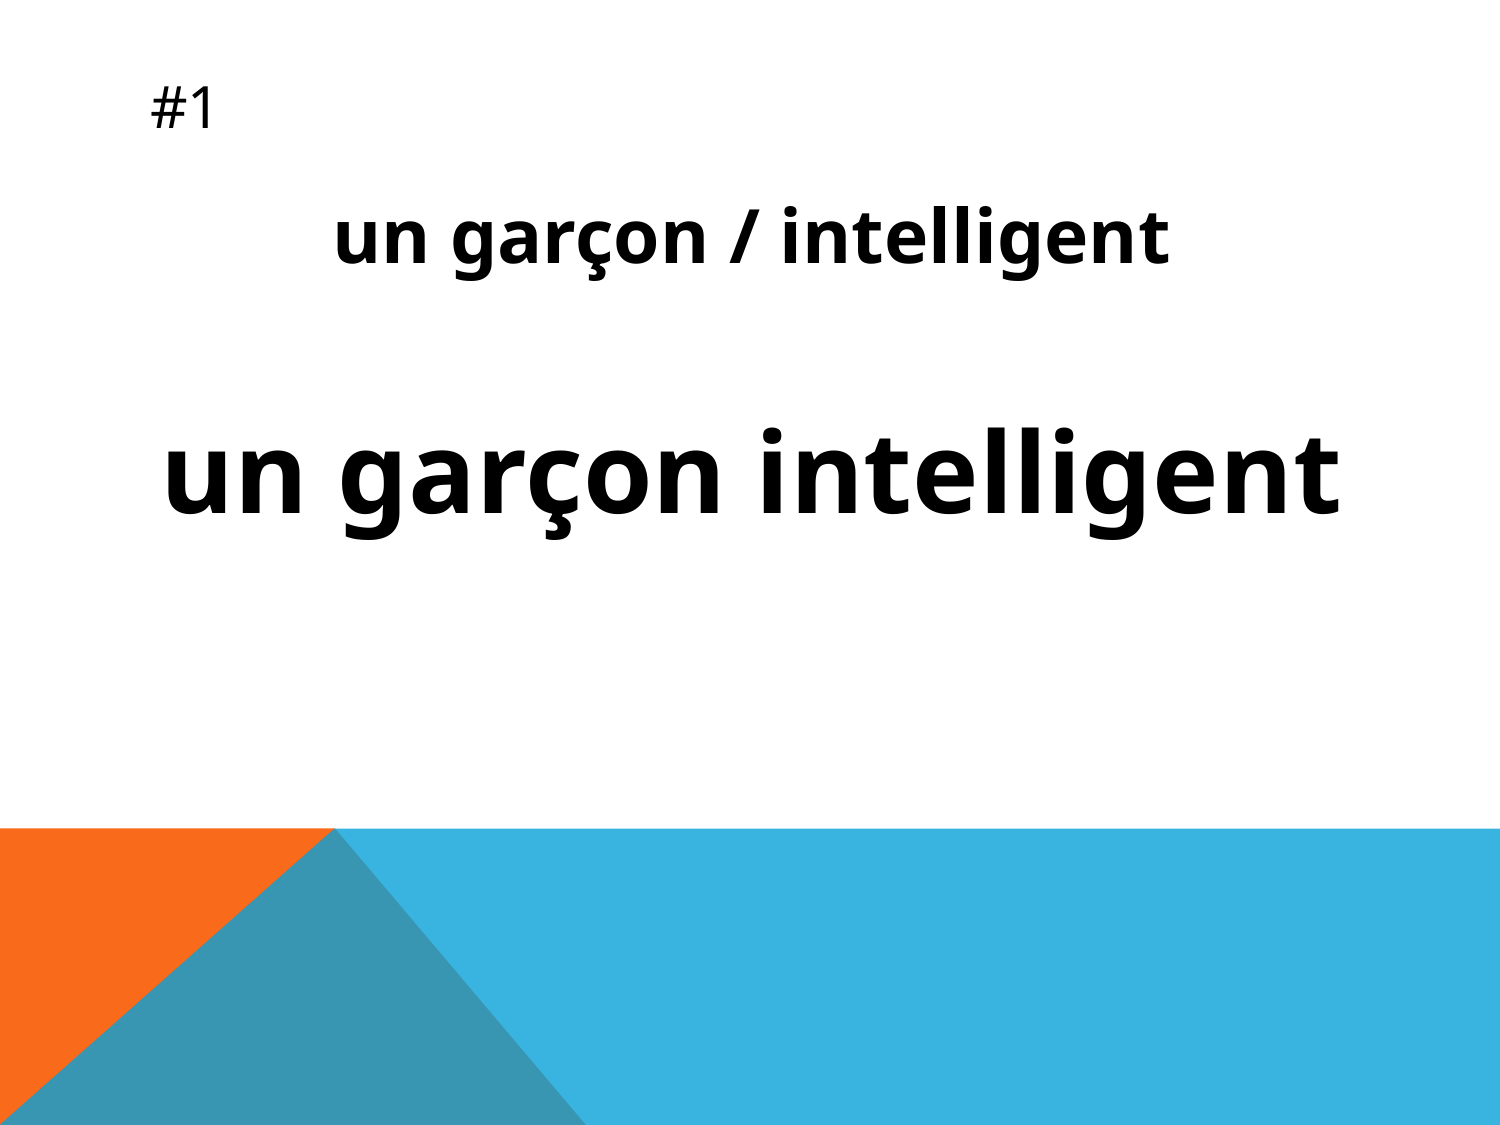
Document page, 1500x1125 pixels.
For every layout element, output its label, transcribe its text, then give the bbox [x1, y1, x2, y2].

list un garçon / intelligent un garçon intelligent [135, 180, 1369, 768]
title #1 [135, 60, 1369, 150]
